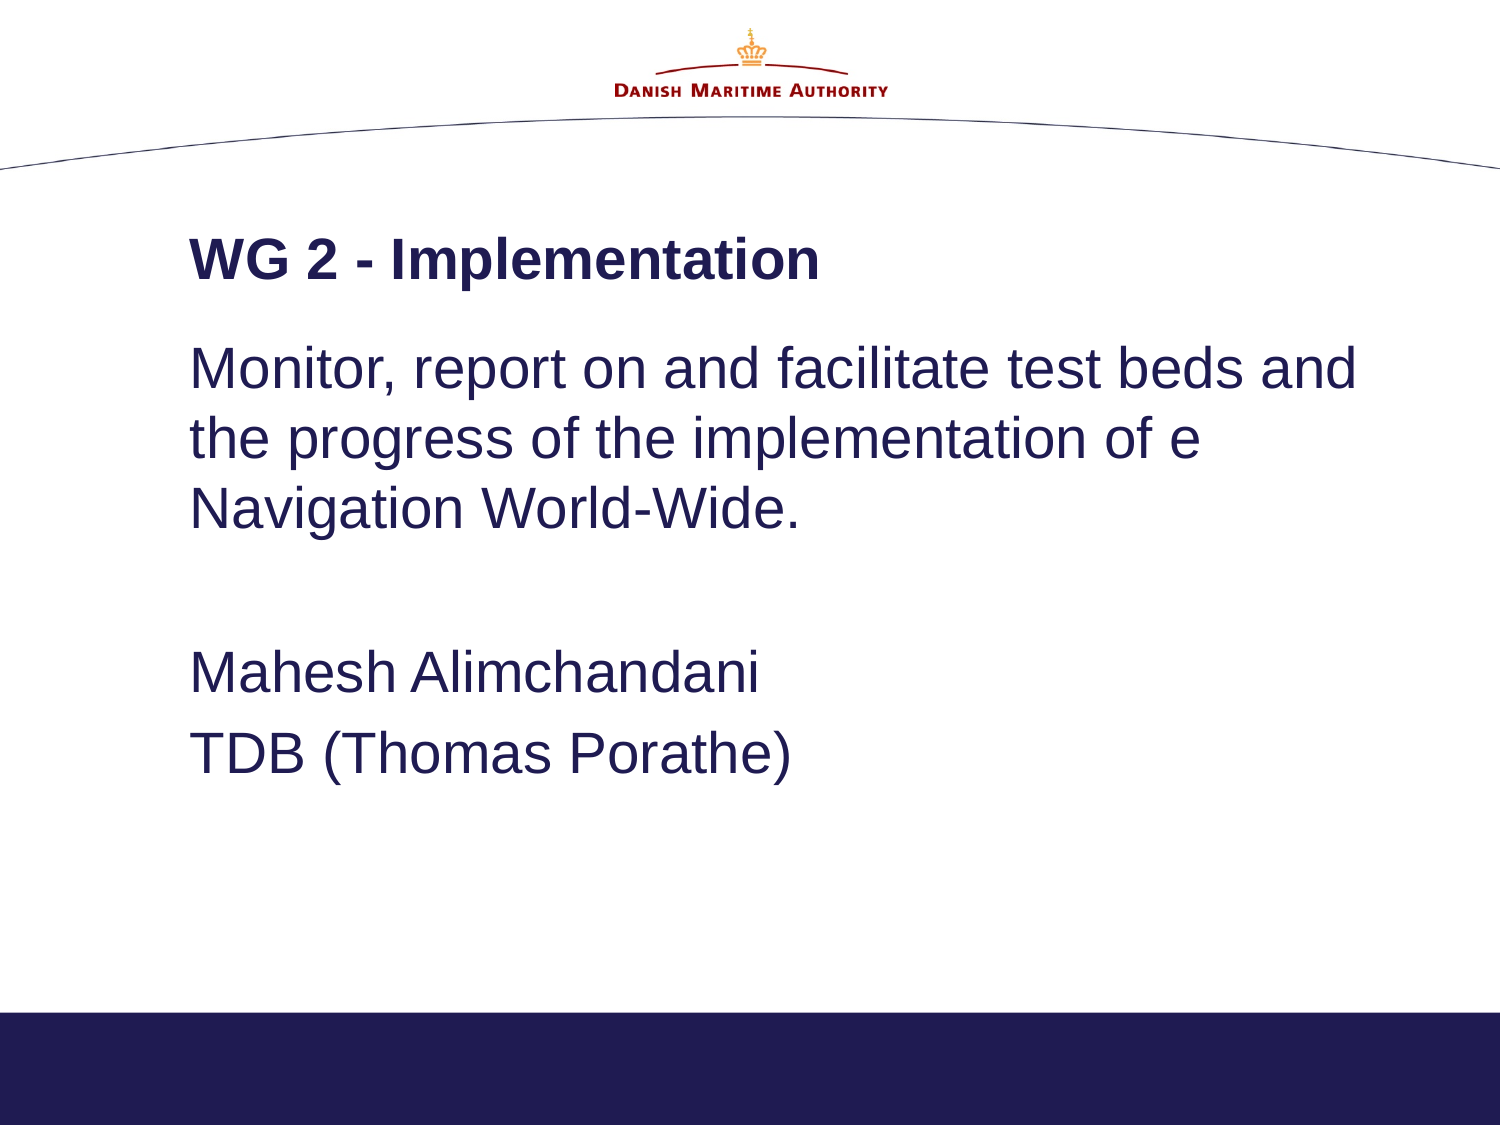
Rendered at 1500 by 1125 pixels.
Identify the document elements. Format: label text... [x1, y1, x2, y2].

title WG 2 - Implementation [174, 224, 1388, 288]
picture [0, 28, 1500, 184]
list Monitor, report on and facilitate test beds and the progress of the implementation of e Navigation World-Wide. Mahesh Alimchandani TDB (Thomas Porathe) [174, 322, 1388, 988]
